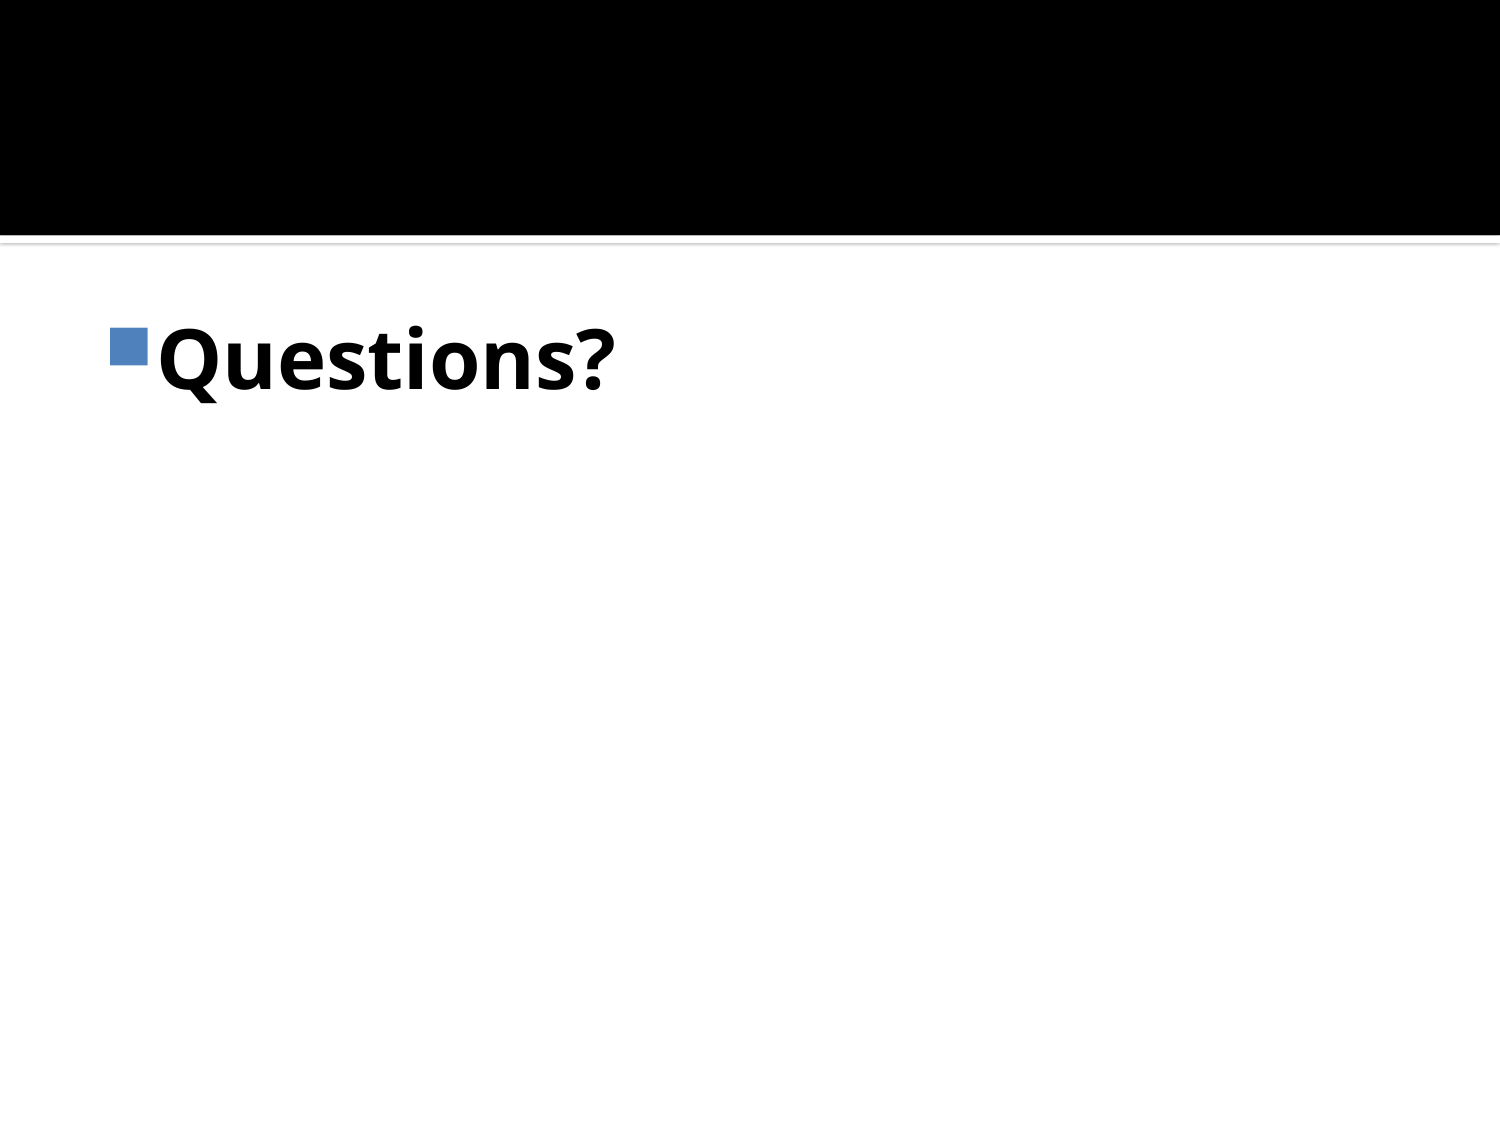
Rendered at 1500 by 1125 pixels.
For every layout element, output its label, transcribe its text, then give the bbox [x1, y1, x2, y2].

list Questions? [75, 291, 1425, 1050]
